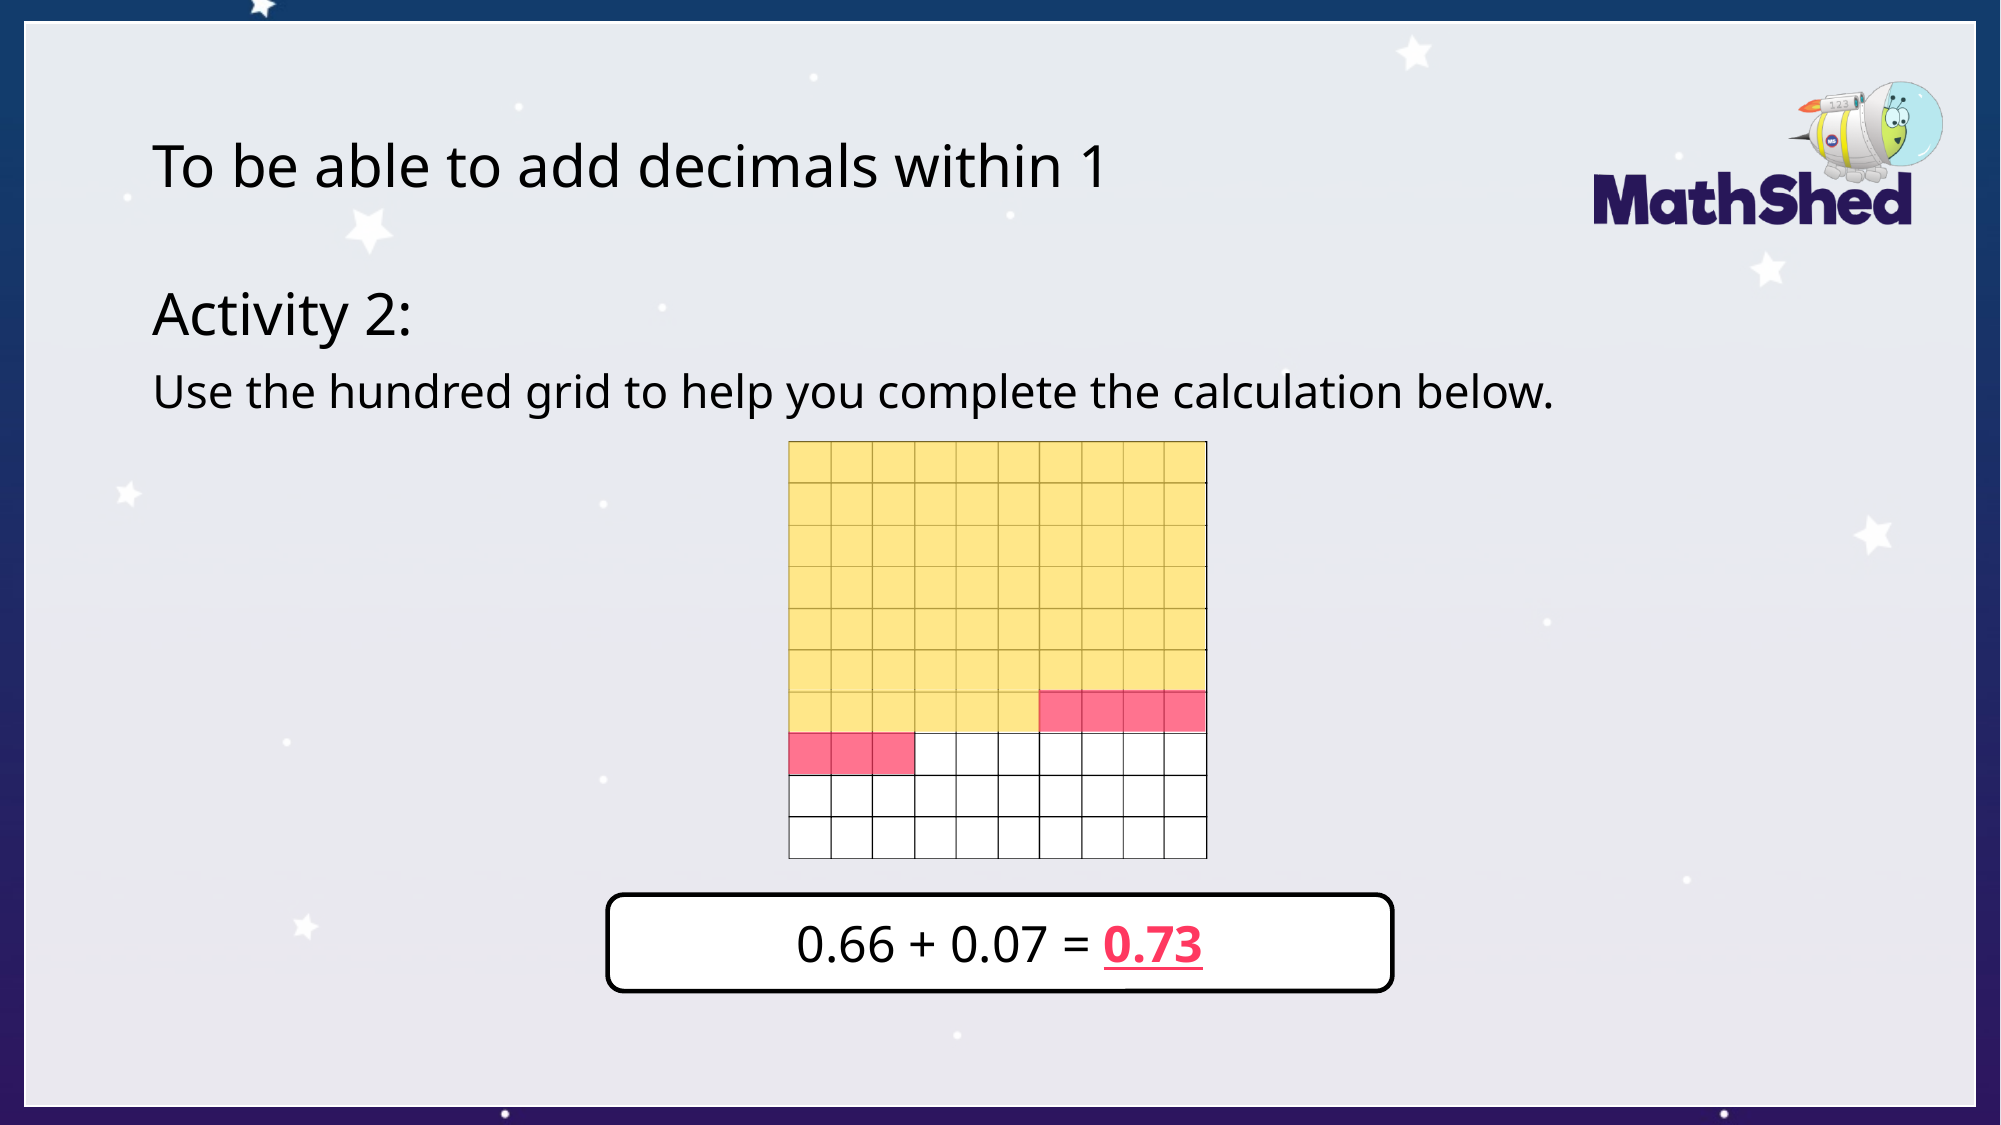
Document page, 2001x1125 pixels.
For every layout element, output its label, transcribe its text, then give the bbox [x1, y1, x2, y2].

title To be able to add decimals within 1 [137, 59, 1578, 277]
text_box 0.66 + 0.07 = 0.73 [606, 893, 1394, 993]
list Activity 2: Use the hundred grid to help you complete the calculation below. [137, 277, 1863, 992]
picture [0, 0, 2001, 1125]
